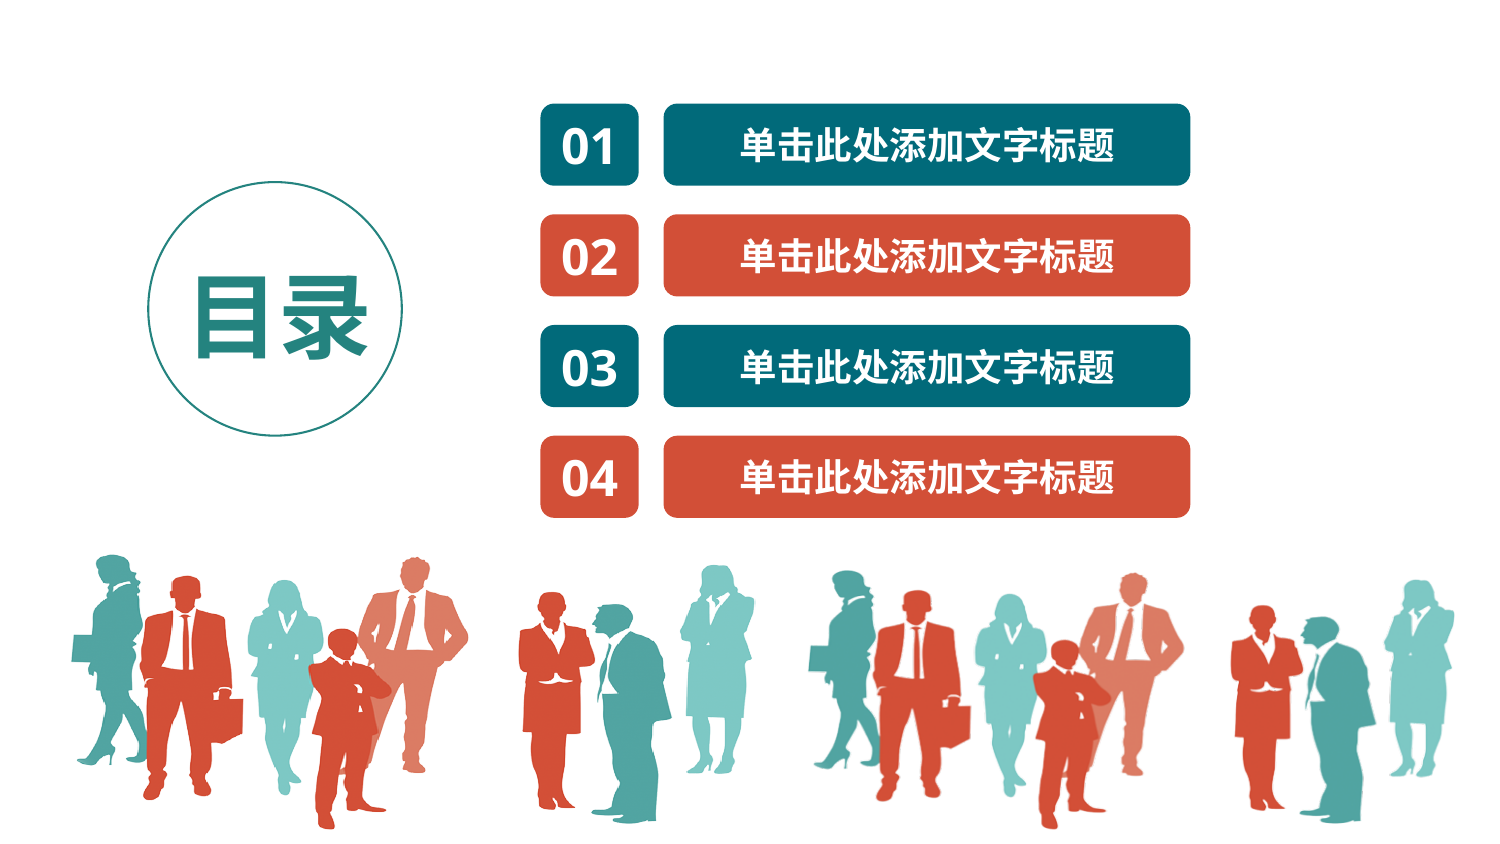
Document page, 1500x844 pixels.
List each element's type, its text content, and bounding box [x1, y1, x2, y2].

text_box 单击此处添加文字标题 [662, 213, 1192, 298]
text_box 02 [539, 213, 640, 298]
text_box 04 [539, 434, 640, 519]
text_box 单击此处添加文字标题 [662, 434, 1192, 519]
text_box 01 [539, 102, 640, 187]
text_box 单击此处添加文字标题 [662, 323, 1192, 409]
text_box 单击此处添加文字标题 [662, 102, 1192, 187]
picture [70, 554, 756, 830]
picture [807, 570, 1455, 830]
text_box [147, 181, 403, 437]
text_box 03 [539, 323, 640, 409]
